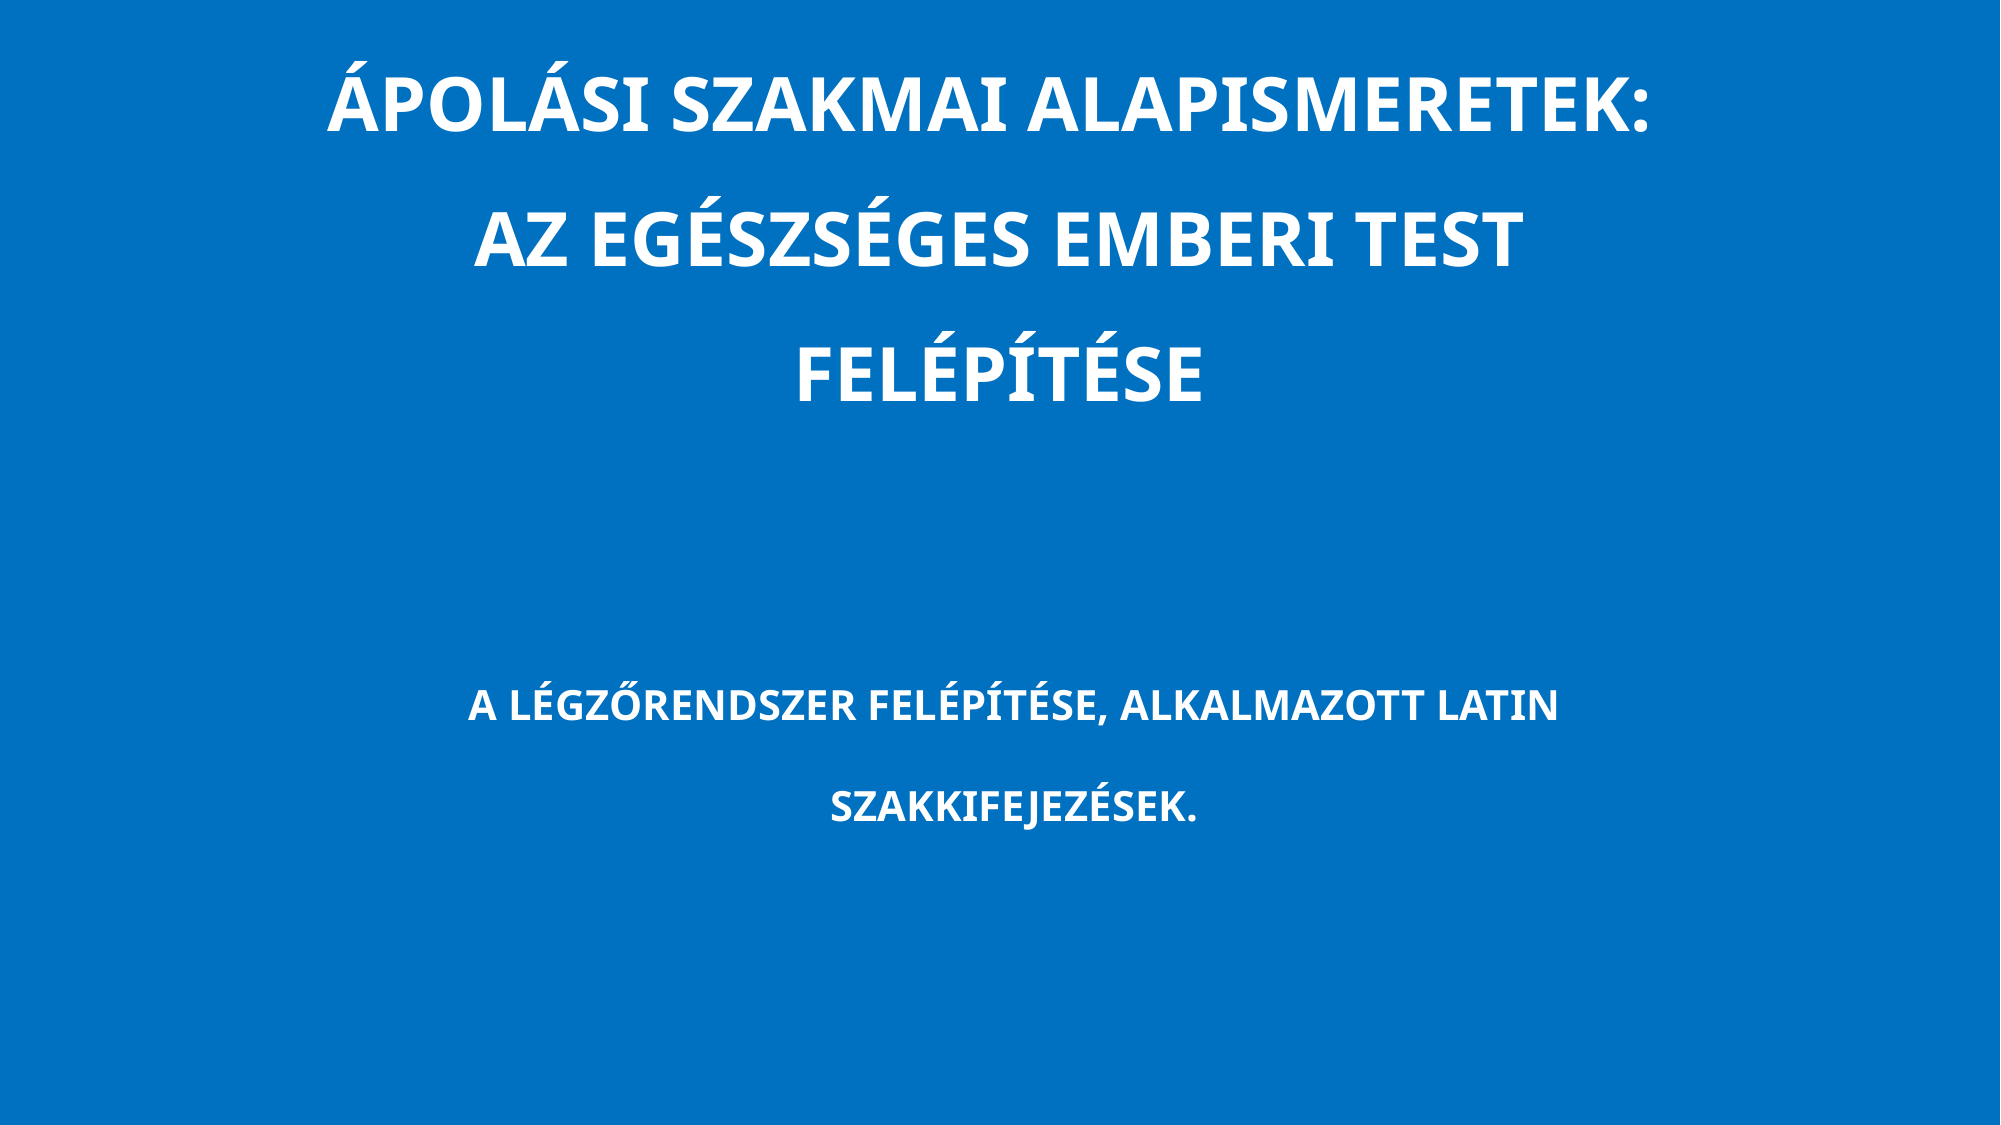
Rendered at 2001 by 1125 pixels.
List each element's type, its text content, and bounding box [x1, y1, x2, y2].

subtitle A légzőrendszer felépítése, alkalmazott latin szakkifejezések. [303, 621, 1727, 935]
title Ápolási szakmai alapismeretek: az egészséges emberi test felépítése [288, 137, 1712, 425]
